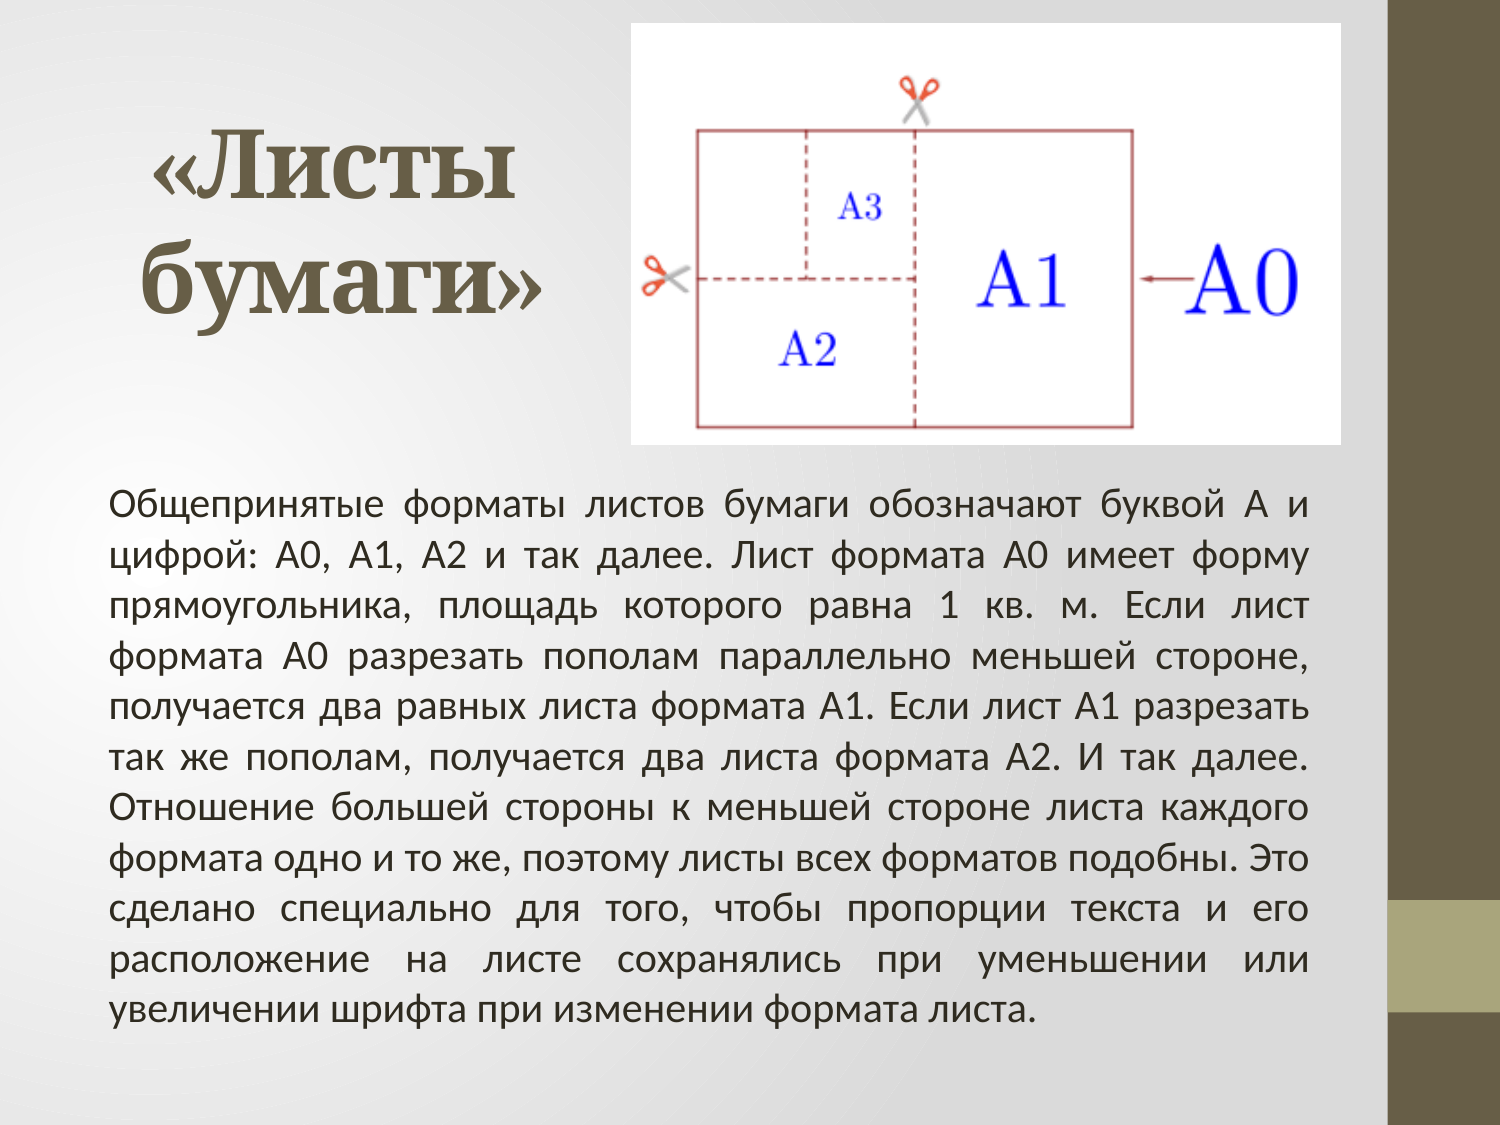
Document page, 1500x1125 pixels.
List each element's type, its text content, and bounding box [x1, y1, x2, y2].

picture [631, 22, 1342, 445]
list Общепринятые форматы листов бумаги обозначают буквой А и цифрой: А0, А1, А2 и так далее. Лист формата А0 имеет форму прямоугольника, площадь которого равна 1 кв. м. Если лист формата А0 разрезать пополам параллельно меньшей стороне, получается два равных листа формата А1. Если лист А1 разрезать так же пополам, получается два листа формата А2. И так далее. Отношение большей стороны к меньшей стороне листа каждого формата одно и то же, поэтому листы всех форматов подобны. Это сделано специально для того, чтобы пропорции текста и его расположение на листе сохранялись при уменьшении или увеличении шрифта при изменении формата листа. [75, 468, 1325, 1050]
title «Листы бумаги» [88, 125, 597, 310]
